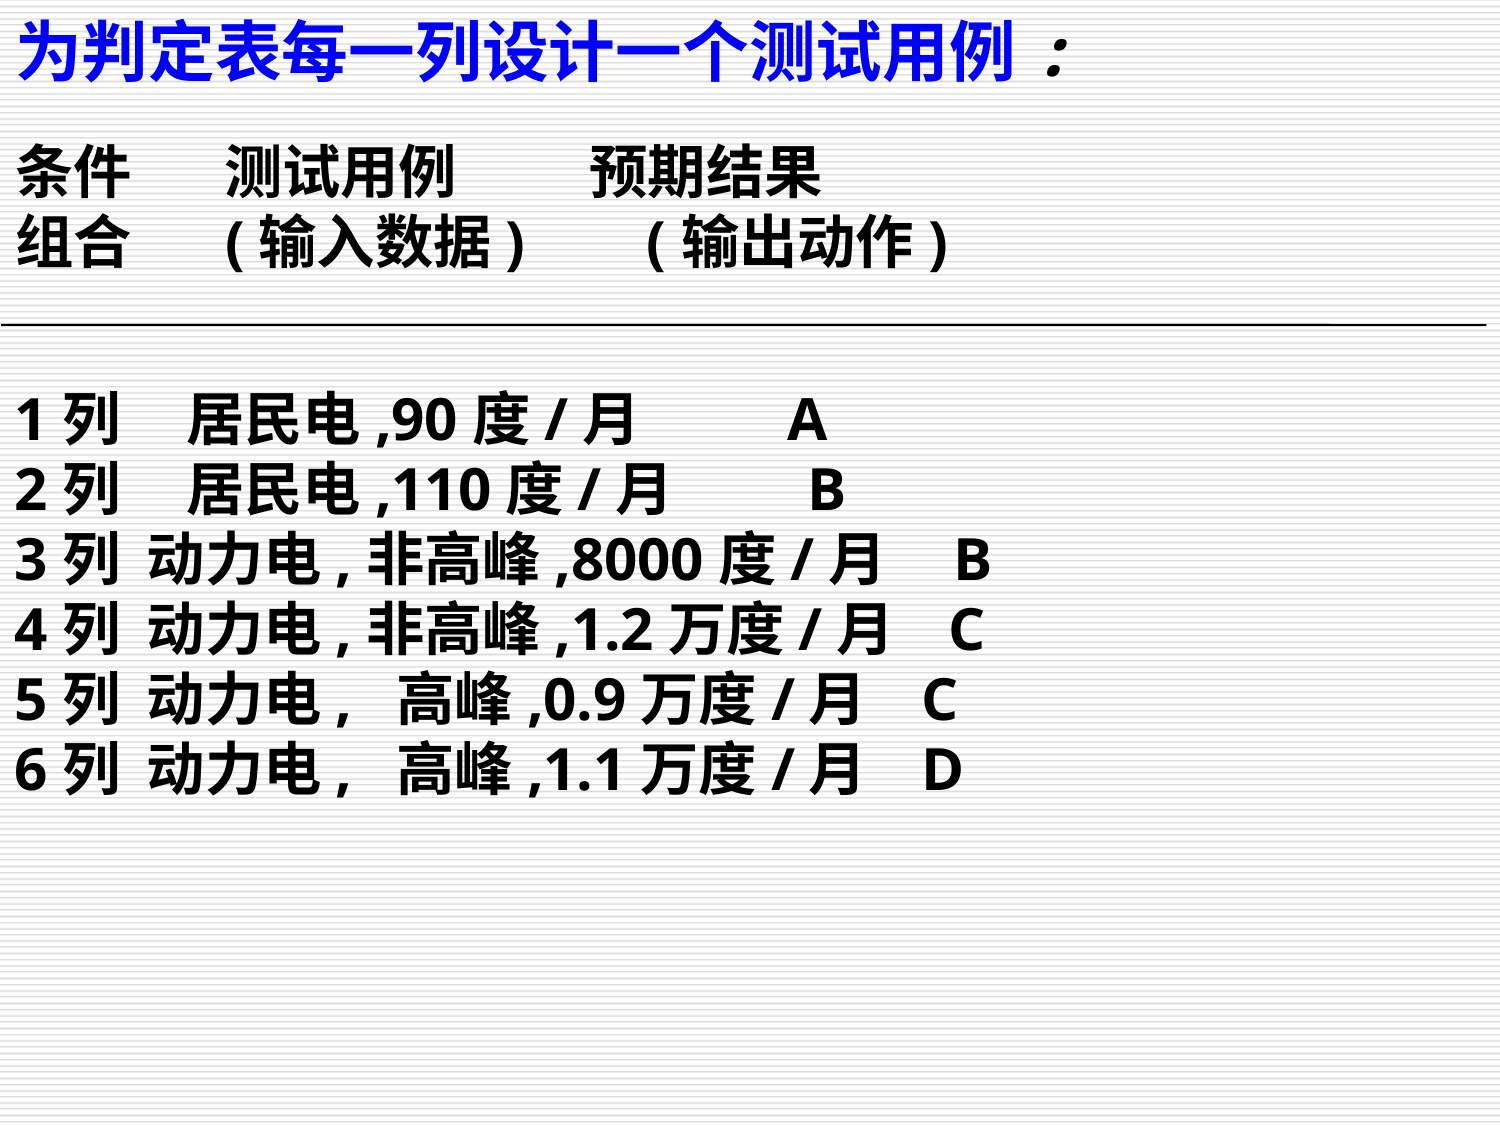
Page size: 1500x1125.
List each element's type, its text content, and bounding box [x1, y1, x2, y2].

text_box 1列 居民电,90度/月 A 2列 居民电,110度/月 B 3列 动力电,非高峰,8000度/月 B 4列 动力电,非高峰,1.2万度/月 C 5列 动力电, 高峰,0.9万度/月 C 6列 动力电, 高峰,1.1万度/月 D [0, 375, 1440, 880]
text_box 为判定表每一列设计一个测试用例: [0, 2, 1488, 97]
text_box 条件 测试用例 预期结果 组合 (输入数据) (输出动作) [0, 127, 1488, 282]
picture [0, 0, 1500, 1125]
